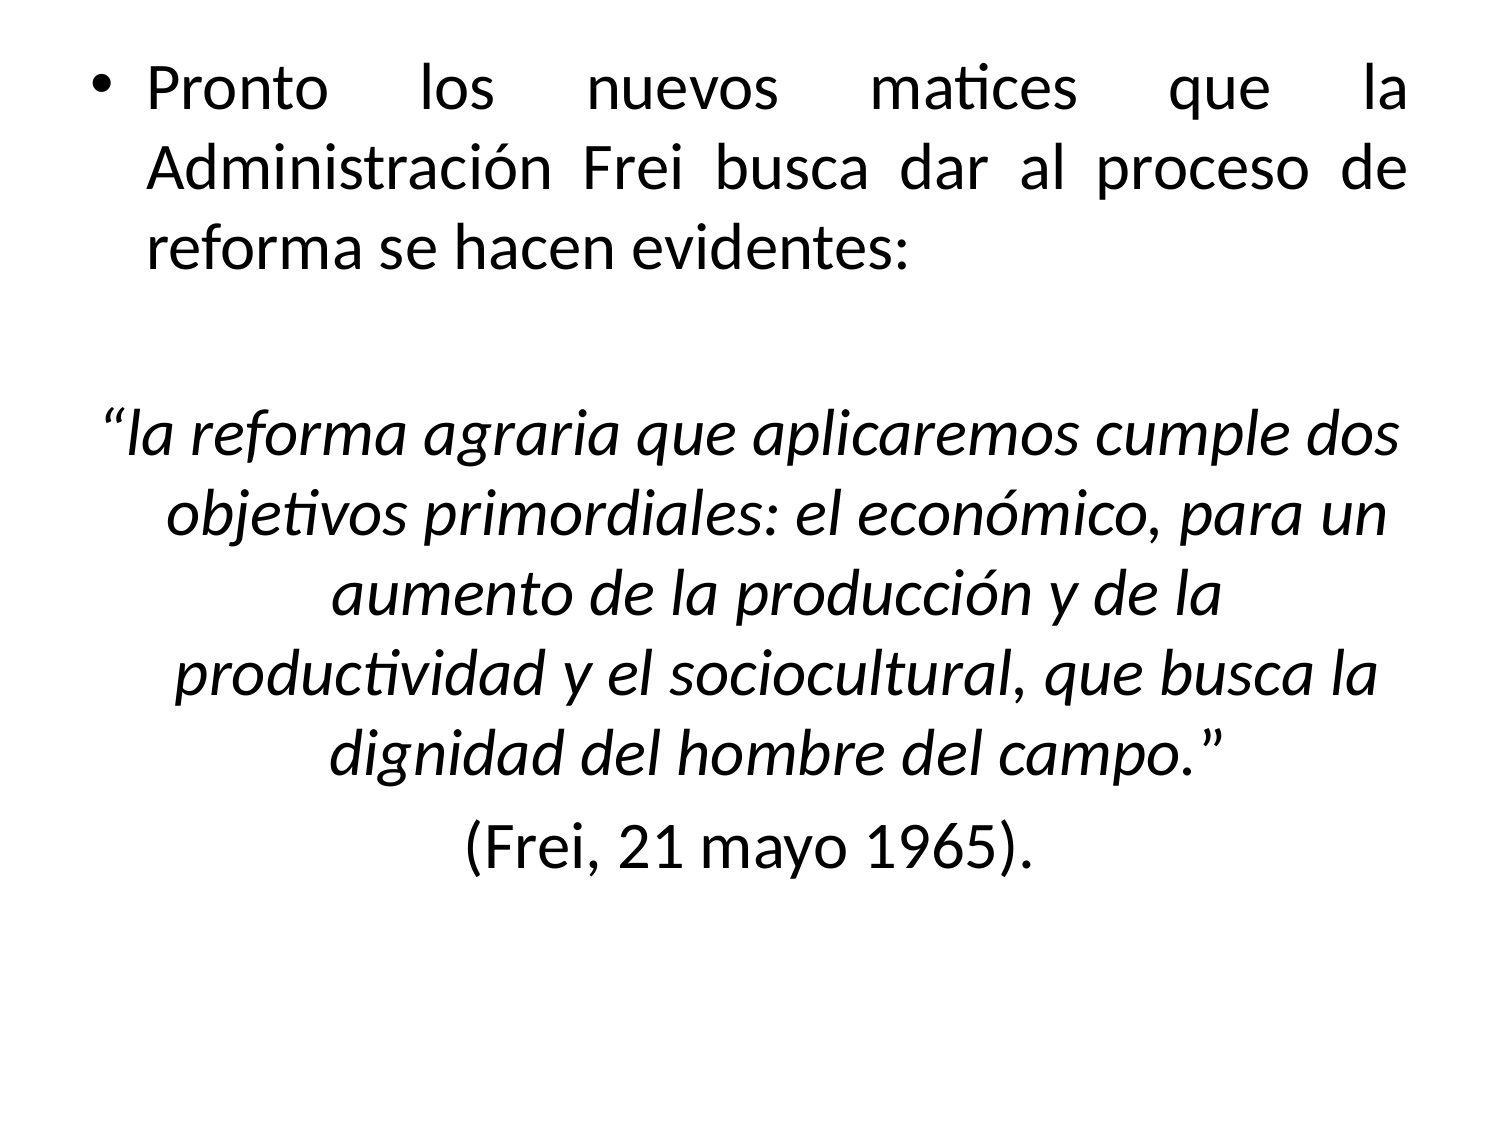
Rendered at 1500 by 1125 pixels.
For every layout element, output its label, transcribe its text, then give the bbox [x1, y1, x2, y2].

list Pronto los nuevos matices que la Administración Frei busca dar al proceso de reforma se hacen evidentes: “la reforma agraria que aplicaremos cumple dos objetivos primordiales: el económico, para un aumento de la producción y de la productividad y el sociocultural, que busca la dignidad del hombre del campo.” (Frei, 21 mayo 1965). [75, 35, 1425, 1005]
